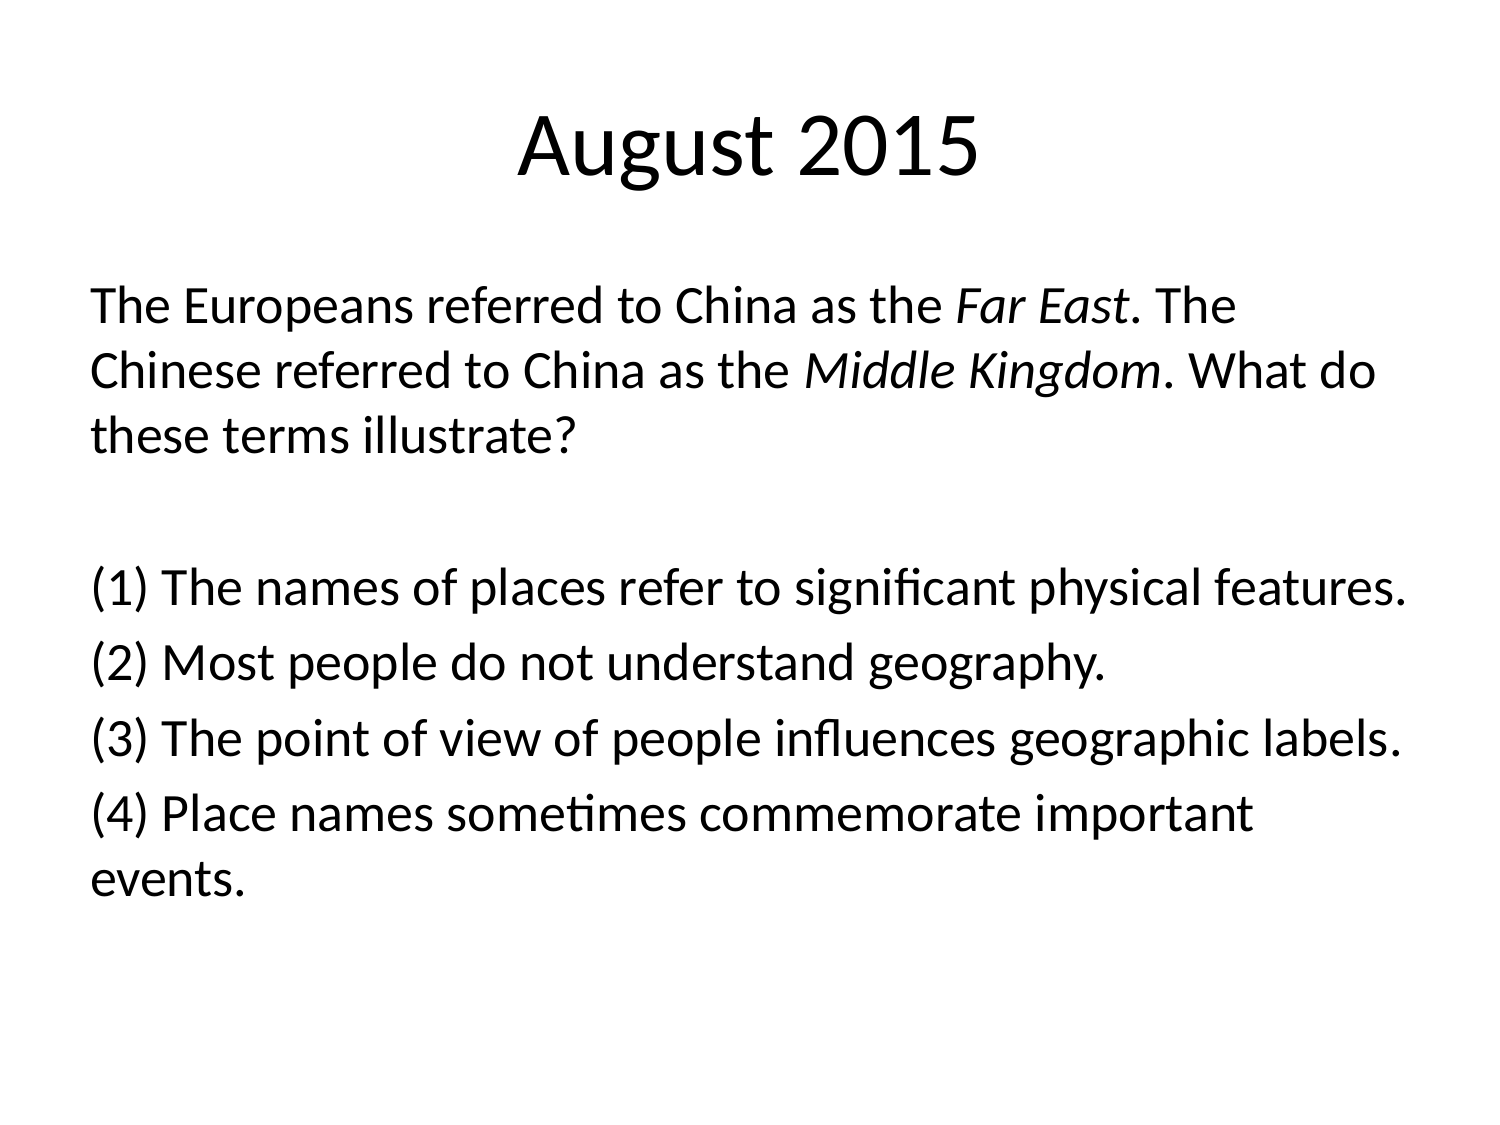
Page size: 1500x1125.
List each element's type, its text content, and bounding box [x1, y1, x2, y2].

list The Europeans referred to China as the Far East. The Chinese referred to China as the Middle Kingdom. What do these terms illustrate? (1) The names of places refer to significant physical features. (2) Most people do not understand geography. (3) The point of view of people influences geographic labels. (4) Place names sometimes commemorate important events. [75, 262, 1425, 1005]
title August 2015 [75, 45, 1425, 233]
